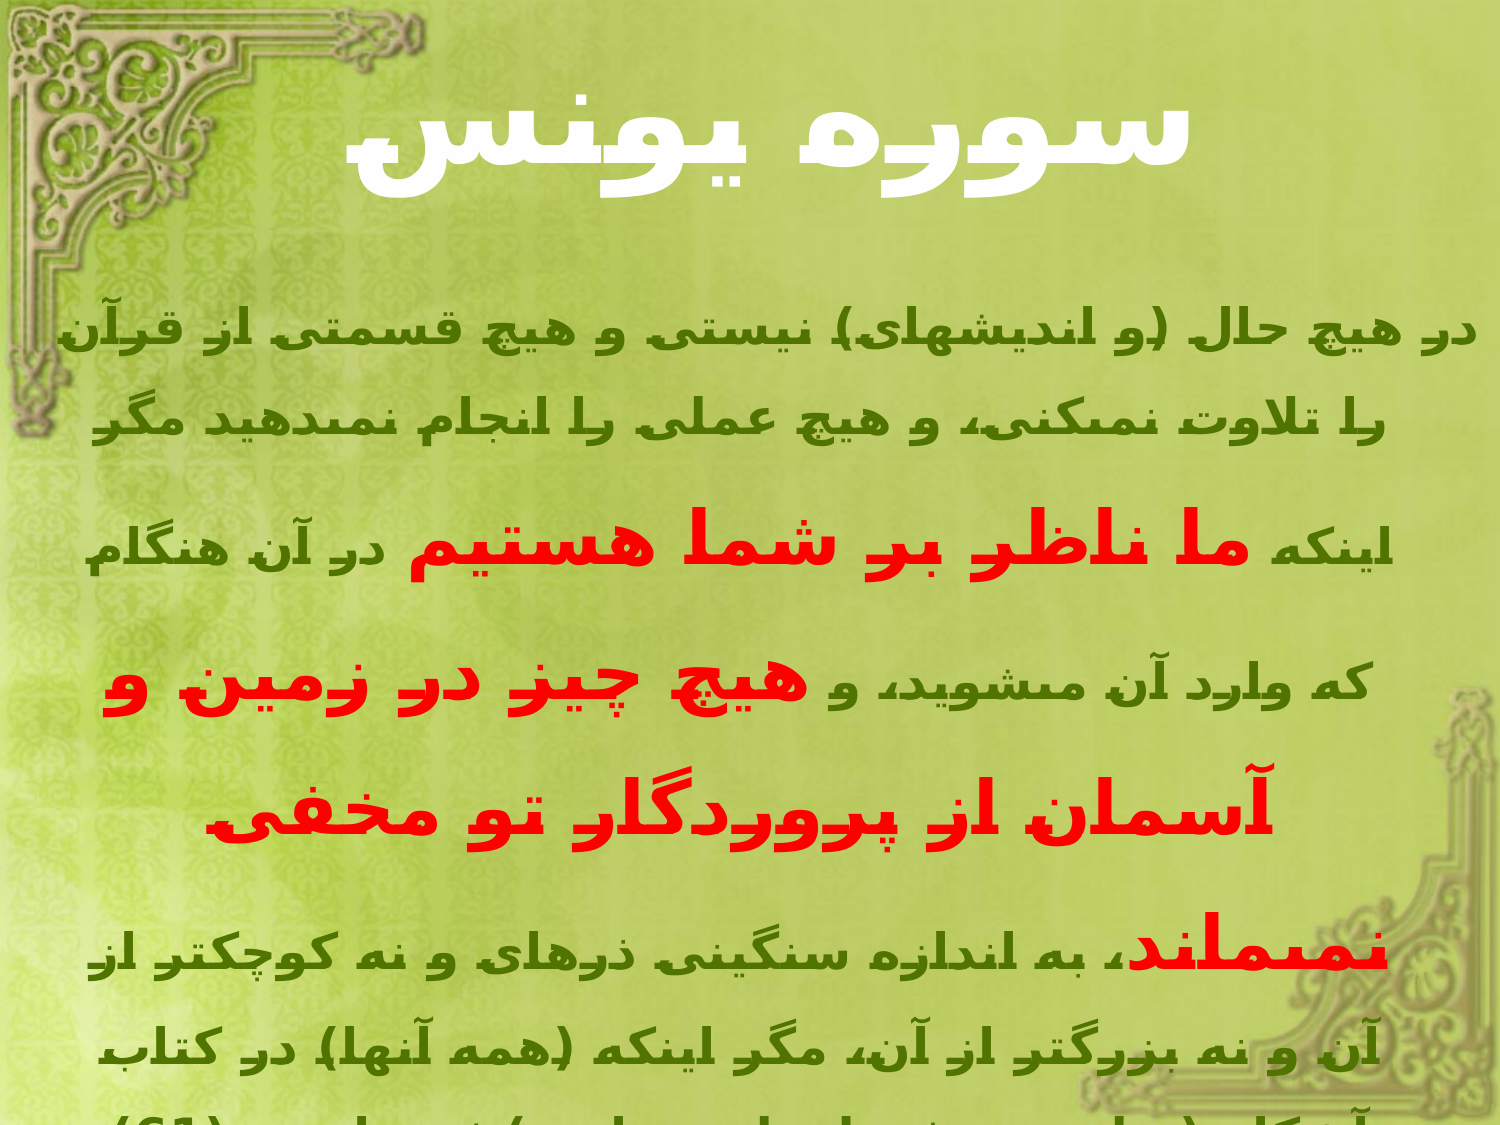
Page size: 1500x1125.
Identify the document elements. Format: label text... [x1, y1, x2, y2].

picture [0, 0, 1500, 1125]
list در هيچ حال (و انديشه‏اى) نيستى و هيچ قسمتى از قرآن را تلاوت نمى‏كنى، و هيچ عملى را انجام نمى‏دهيد مگر اينكه ما ناظر بر شما هستيم در آن هنگام كه وارد آن مى‏شويد، و هيچ چيز در زمين و آسمان از پروردگار تو مخفى نمى‏ماند، به اندازه سنگينى ذره‏اى و نه كوچكتر از آن و نه بزرگتر از آن، مگر اينكه (همه آنها) در كتاب آشكار (و لوح محفوظ علم خداوند) ثبت است.(61) [37, 256, 1500, 1125]
title سوره یونس [74, 11, 1426, 200]
